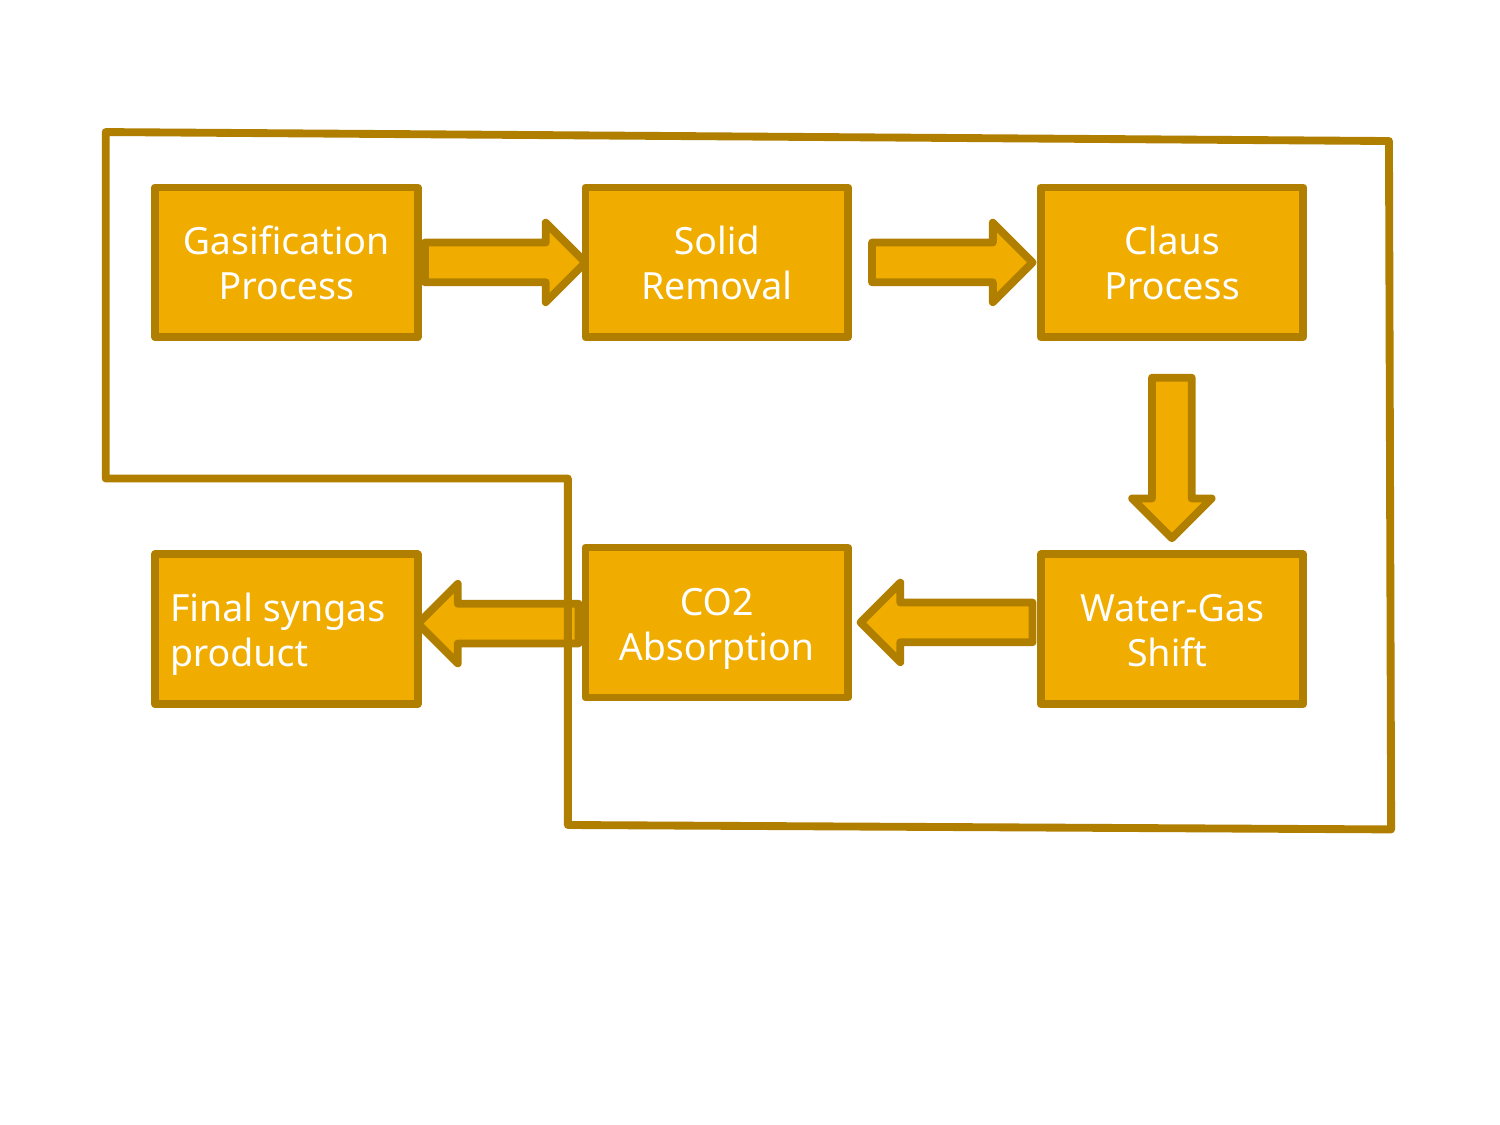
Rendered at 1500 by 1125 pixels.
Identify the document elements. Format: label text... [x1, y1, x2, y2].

text_box [422, 580, 563, 668]
text_box [101, 128, 1396, 834]
text_box Final syngas product [151, 550, 422, 708]
